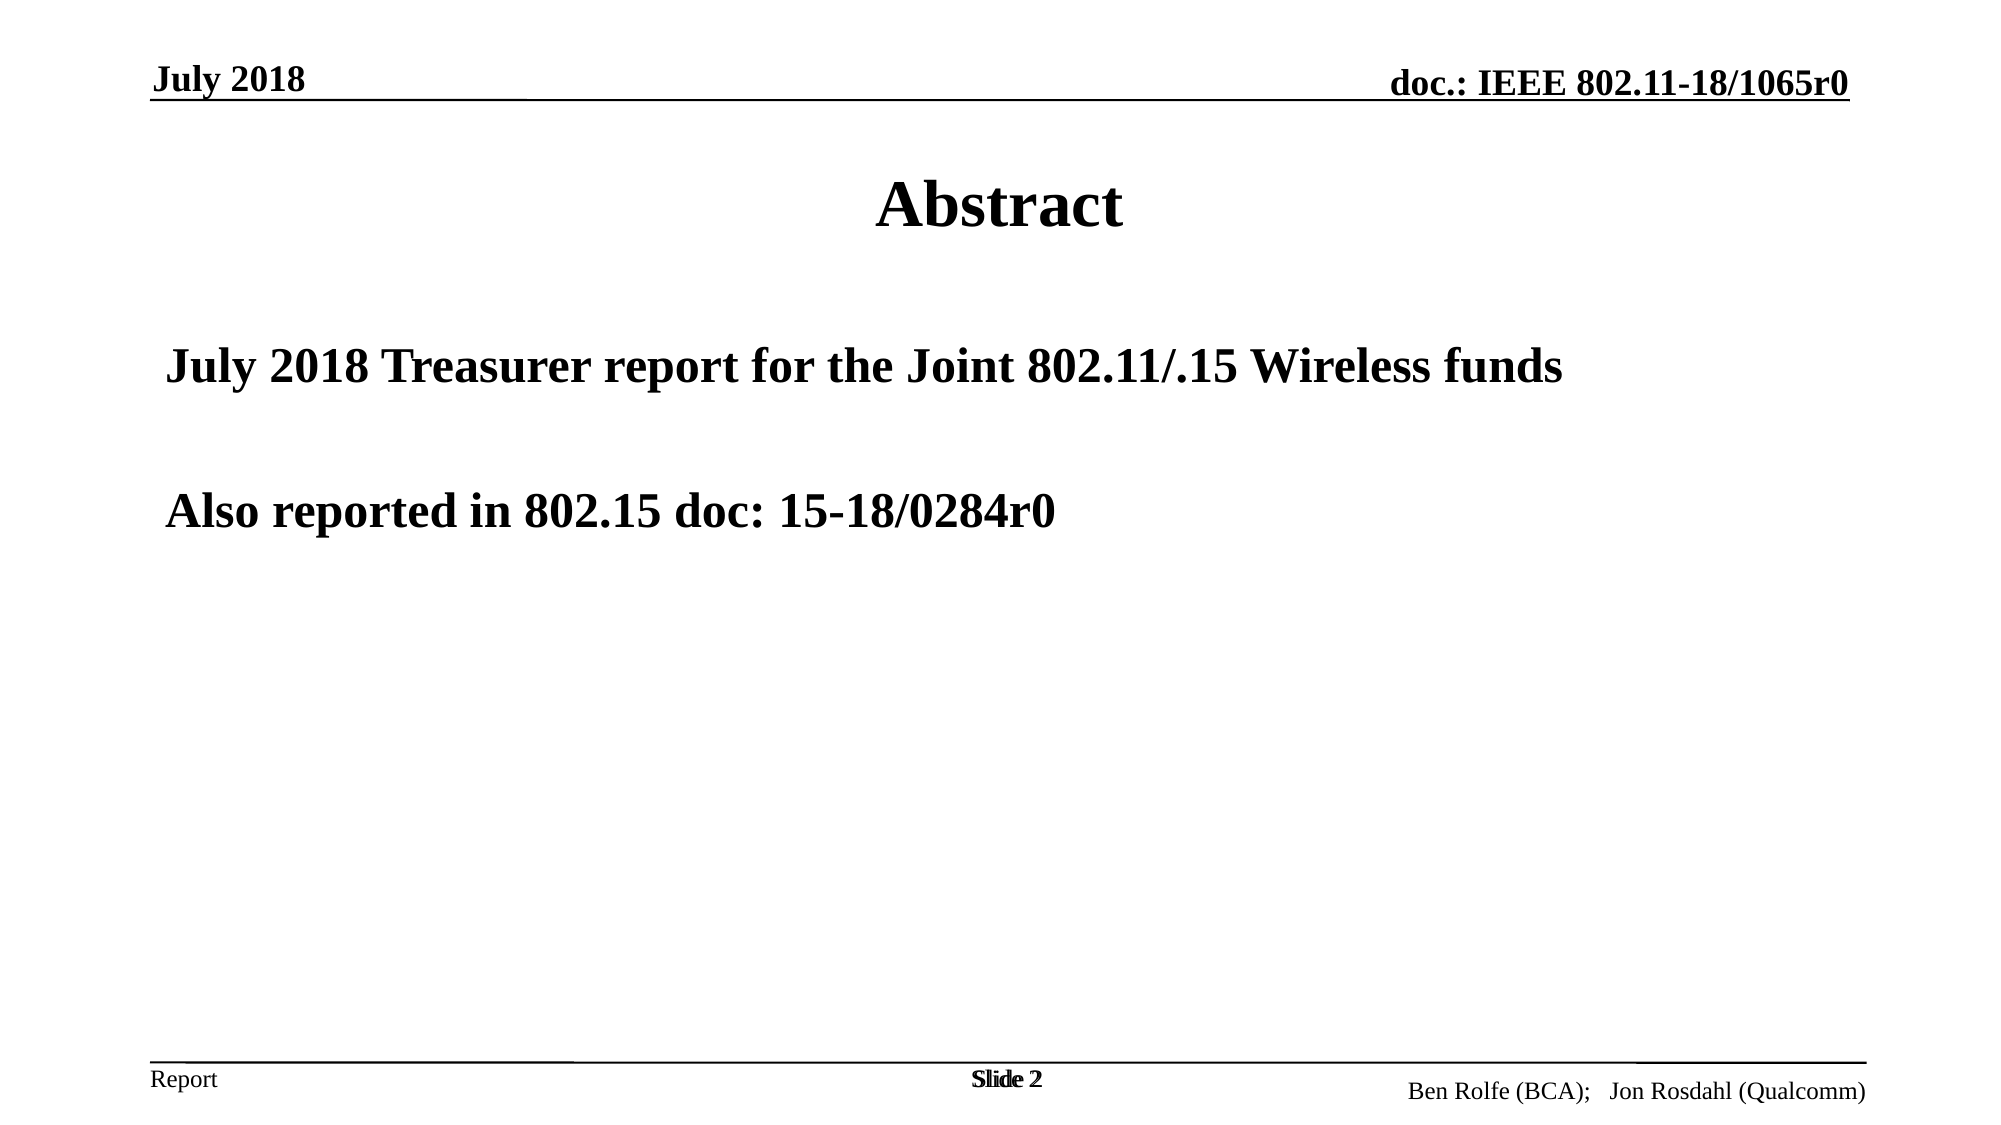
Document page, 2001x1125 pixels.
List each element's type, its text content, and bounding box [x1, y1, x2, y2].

slide_number Slide 2 [950, 1061, 1067, 1123]
footer Ben Rolfe (BCA); Jon Rosdahl (Qualcomm) [1198, 1074, 1867, 1106]
title Abstract [149, 112, 1850, 288]
text_box Slide 2 [962, 1062, 1050, 1122]
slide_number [152, 54, 563, 100]
list July 2018 Treasurer report for the Joint 802.11/.15 Wireless funds Also reported in 802.15 doc: 15-18/0284r0 [149, 324, 1850, 1000]
